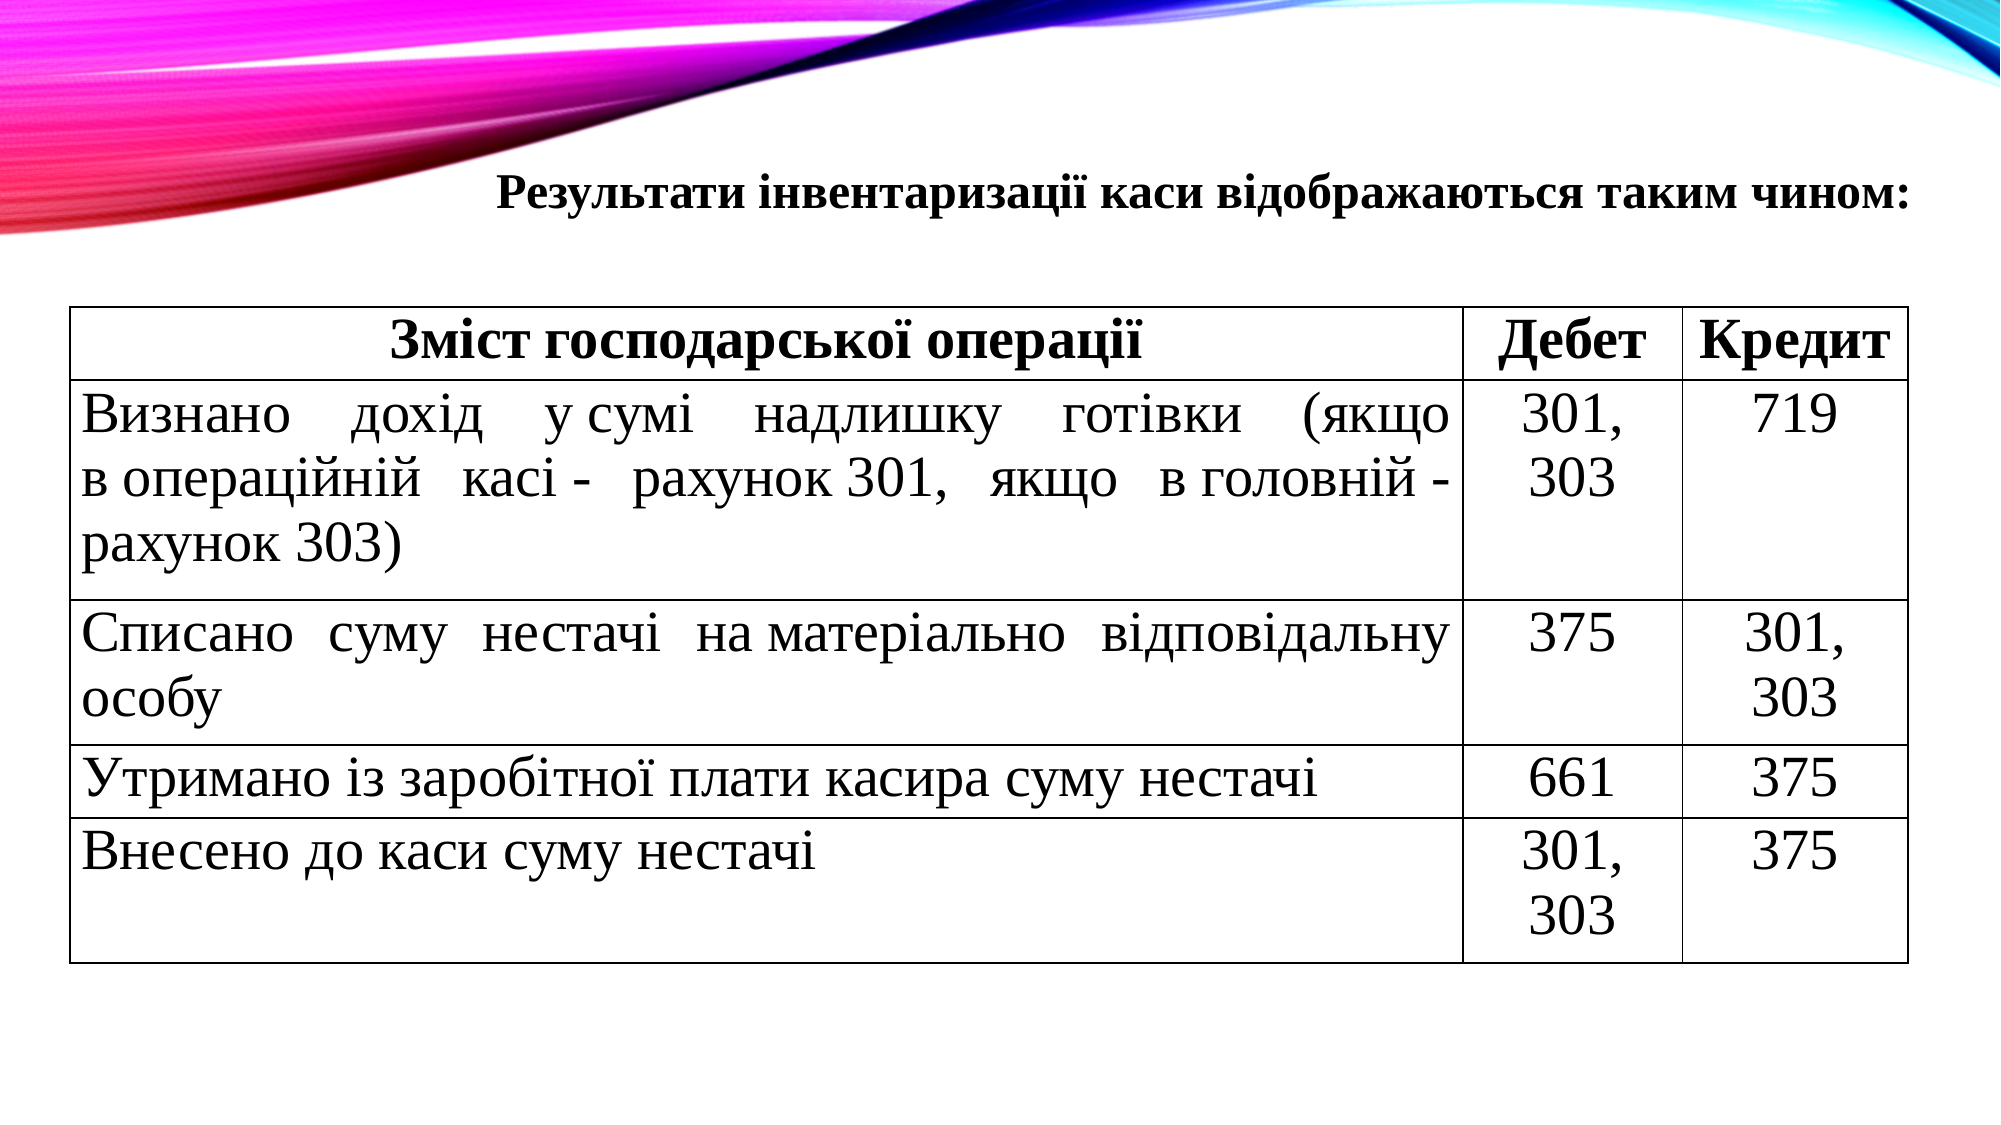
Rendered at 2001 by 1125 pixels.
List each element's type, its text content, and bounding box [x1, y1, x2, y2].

table_cell 301, 303 [1464, 381, 1682, 599]
picture [1910, 0, 2000, 45]
table_cell 375 [1464, 601, 1682, 744]
list Результати інвентаризації каси відображаються таким чином: [331, 157, 1937, 248]
table_cell Утримано із заробітної плати касира суму нестачі [71, 746, 1462, 817]
table_header Кредит [1683, 308, 1907, 379]
table_cell Визнано дохід у сумі надлишку готівки (якщо в операційній касі - рахунок 301, якщо в головній - рахунок 303) [71, 381, 1462, 599]
table_header Дебет [1464, 308, 1682, 379]
table_cell 661 [1464, 746, 1682, 817]
picture [0, 0, 2000, 237]
picture [1890, 0, 2000, 75]
table_cell Внесено до каси суму нестачі [71, 819, 1462, 962]
table_header Зміст господарської операції [71, 308, 1462, 379]
table_cell Списано суму нестачі на матеріально відповідальну особу [71, 601, 1462, 744]
table_cell 375 [1683, 819, 1907, 962]
table_cell 301, 303 [1464, 819, 1682, 962]
table_cell 301, 303 [1683, 601, 1907, 744]
table_cell 719 [1683, 381, 1907, 599]
table_cell 375 [1683, 746, 1907, 817]
